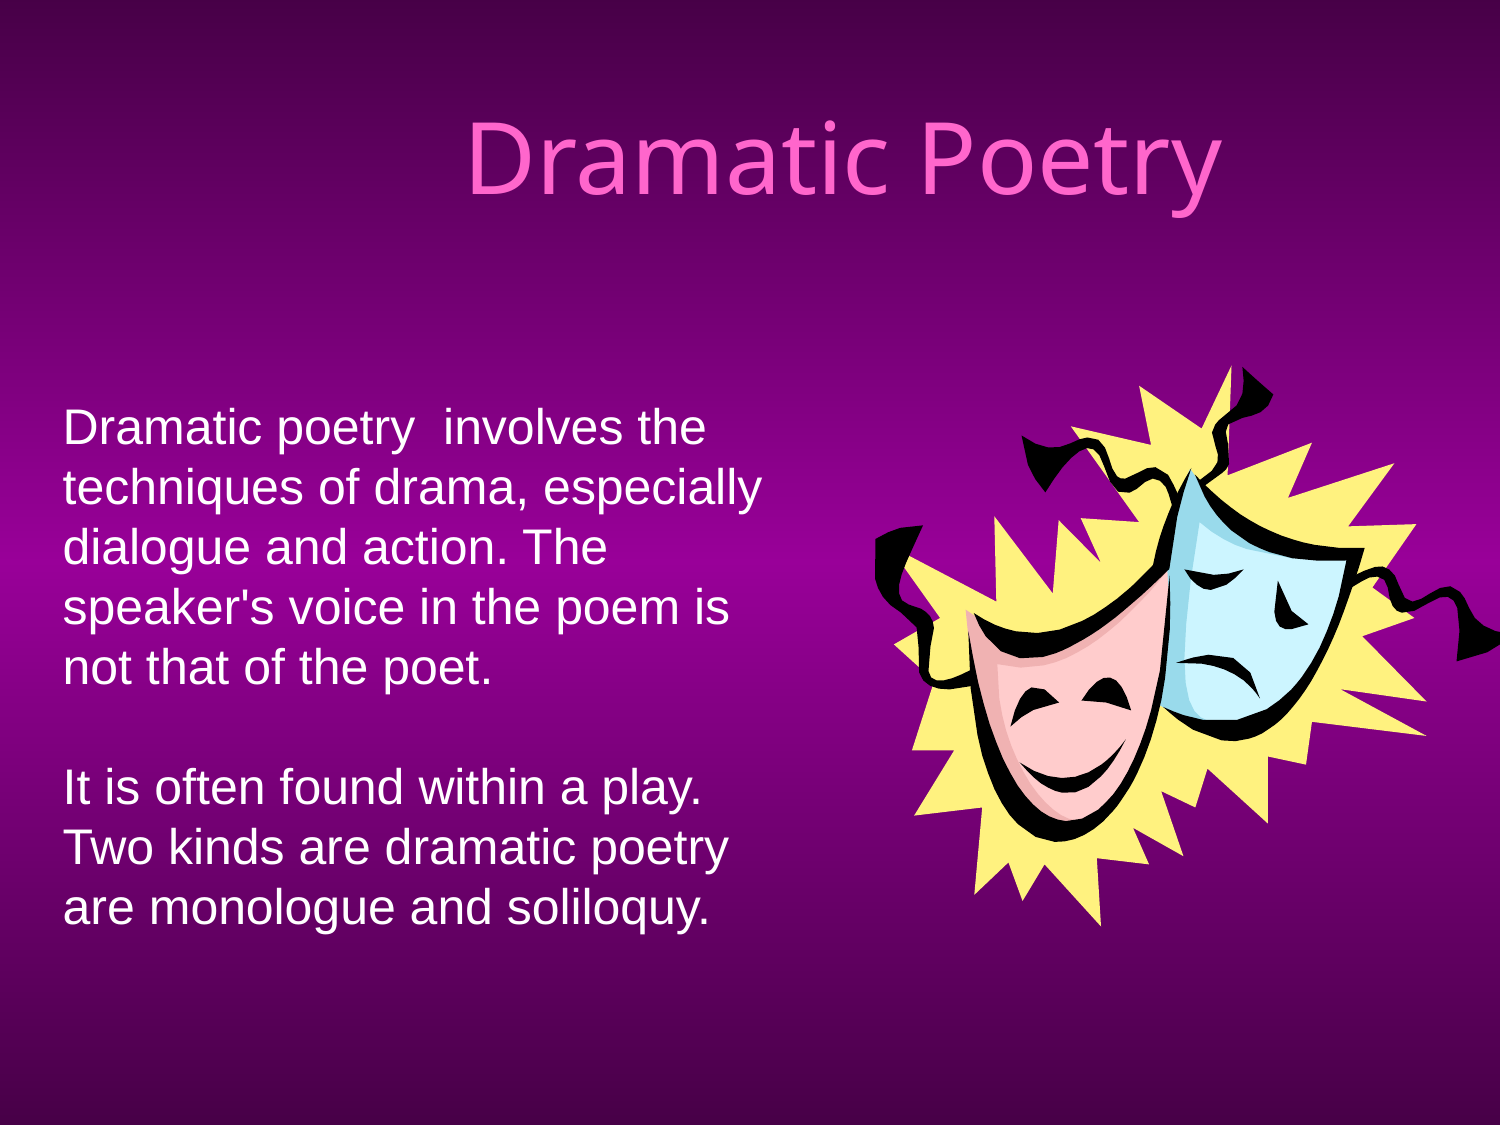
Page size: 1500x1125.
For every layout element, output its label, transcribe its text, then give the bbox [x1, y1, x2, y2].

picture [874, 362, 1500, 932]
text_box Dramatic poetry involves the techniques of drama, especially dialogue and action. The speaker's voice in the poem is not that of the poet. It is often found within a play. Two kinds are dramatic poetry are monologue and soliloquy. [47, 387, 798, 1125]
text_box Dramatic Poetry [448, 87, 1238, 223]
